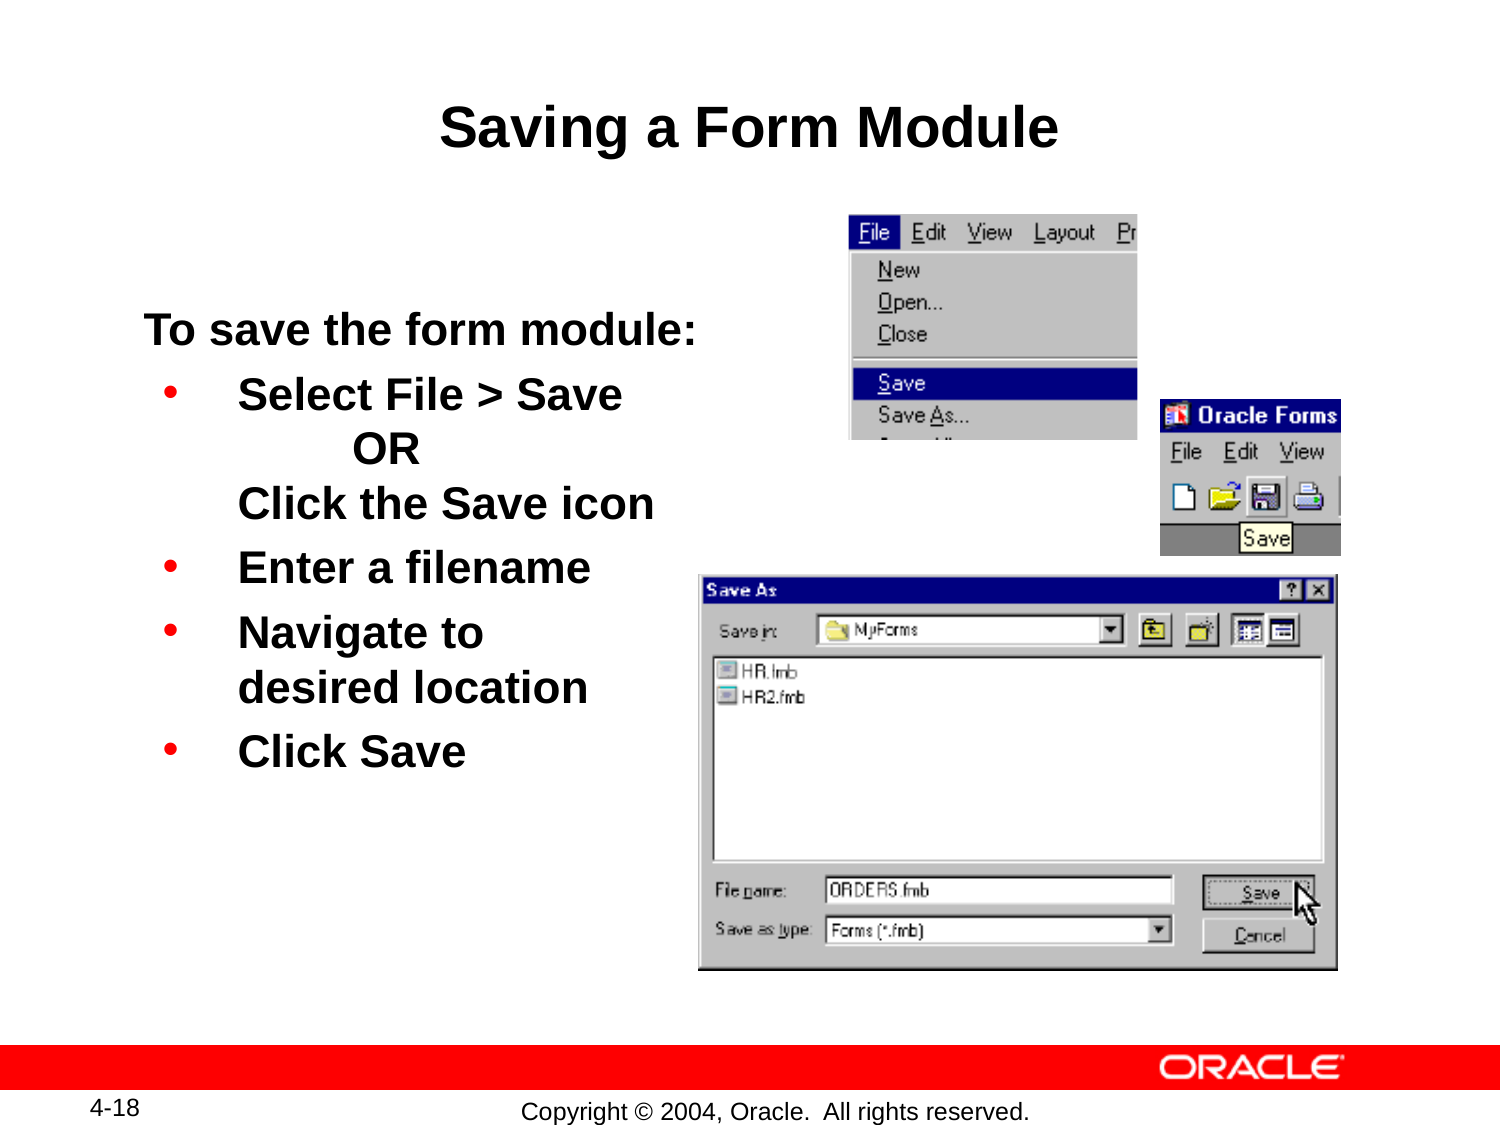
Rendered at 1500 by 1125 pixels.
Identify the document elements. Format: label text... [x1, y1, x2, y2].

picture [848, 213, 1138, 440]
picture [697, 574, 1338, 971]
title Saving a Form Module [149, 87, 1351, 232]
list To save the form module: Select File > Save OR Click the Save icon Enter a filename Navigate to desired location Click Save [141, 297, 1351, 786]
picture [1160, 399, 1341, 556]
